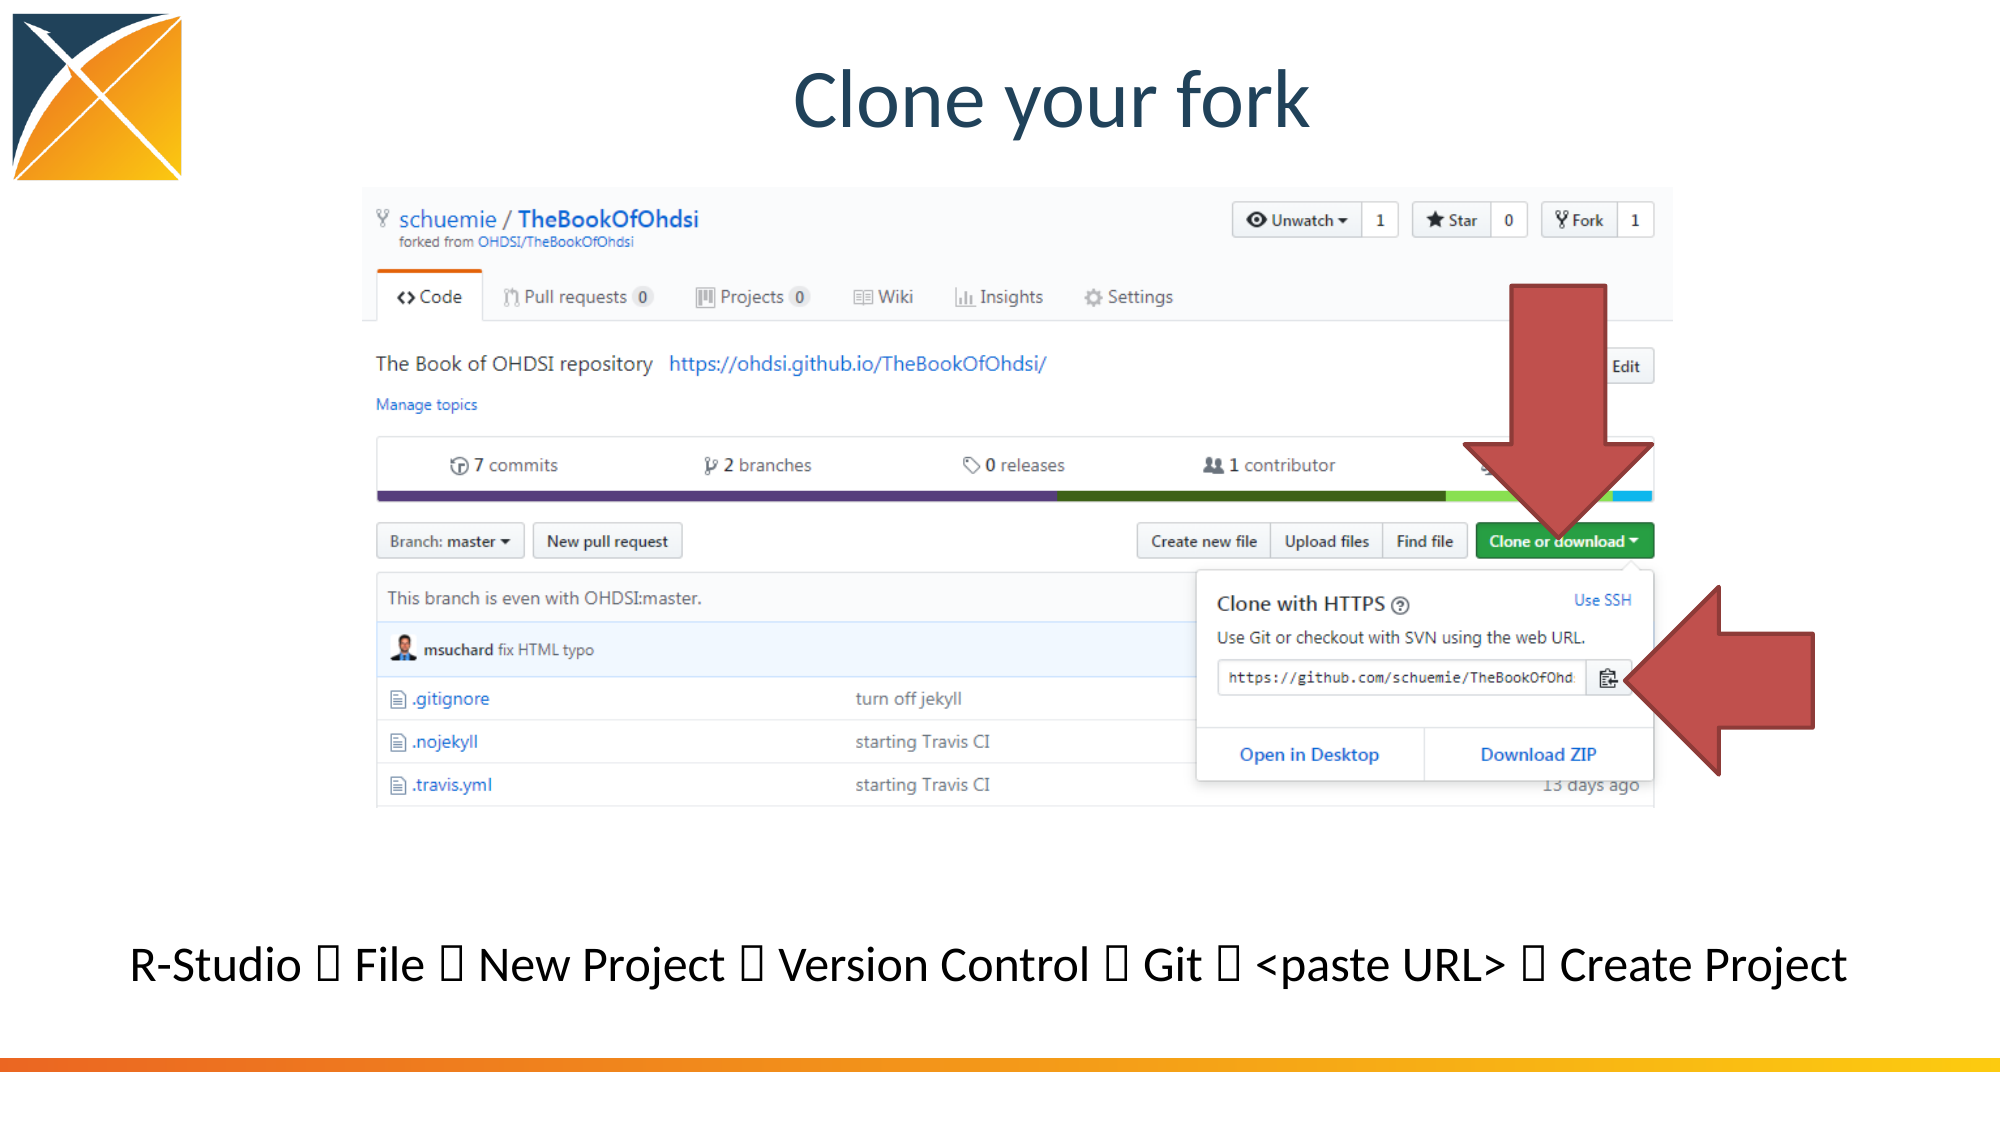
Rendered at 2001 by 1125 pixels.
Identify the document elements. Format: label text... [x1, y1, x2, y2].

picture [0, 0, 206, 200]
text_box [1677, 584, 1815, 777]
text_box R-Studio  File  New Project  Version Control  Git  <paste URL>  Create Project [114, 924, 1864, 1000]
title Clone your fork [205, 24, 1900, 163]
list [362, 187, 1673, 809]
